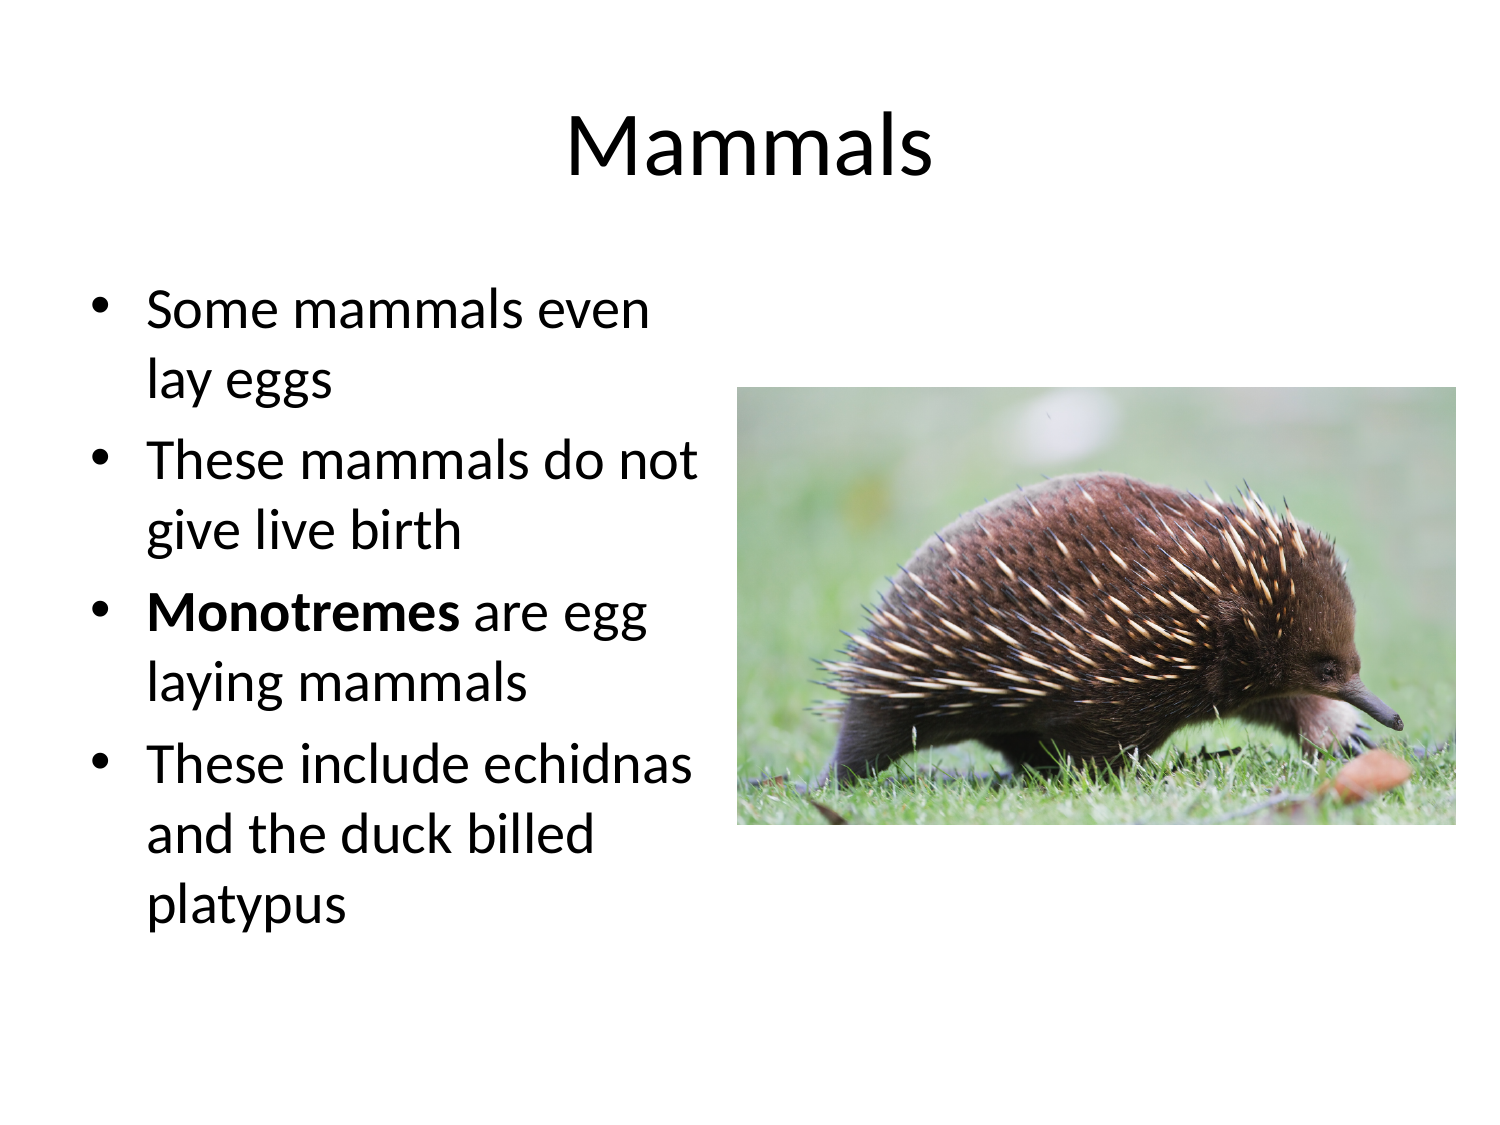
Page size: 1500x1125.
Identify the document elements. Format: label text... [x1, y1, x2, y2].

list Some mammals even lay eggs These mammals do not give live birth Monotremes are egg laying mammals These include echidnas and the duck billed platypus [75, 262, 738, 1005]
title Mammals [75, 45, 1425, 233]
picture [737, 387, 1456, 826]
